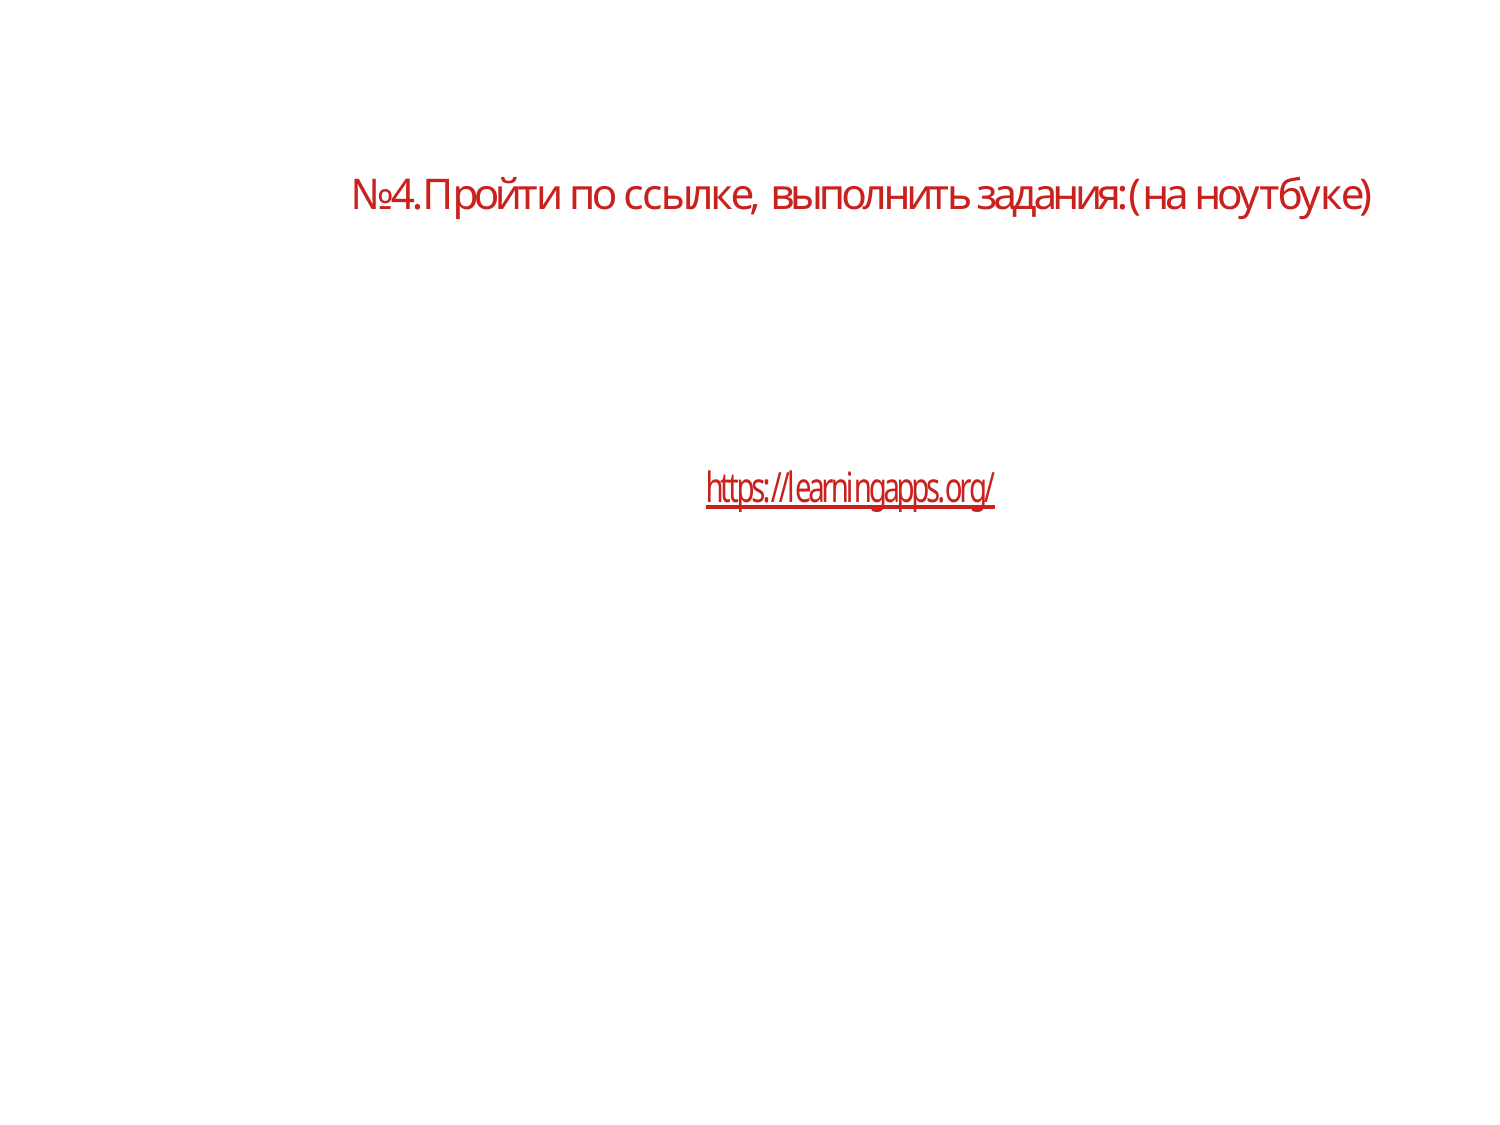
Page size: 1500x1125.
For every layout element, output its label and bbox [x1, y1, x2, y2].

text_box [118, 265, 1299, 561]
text_box [0, 0, 1458, 270]
